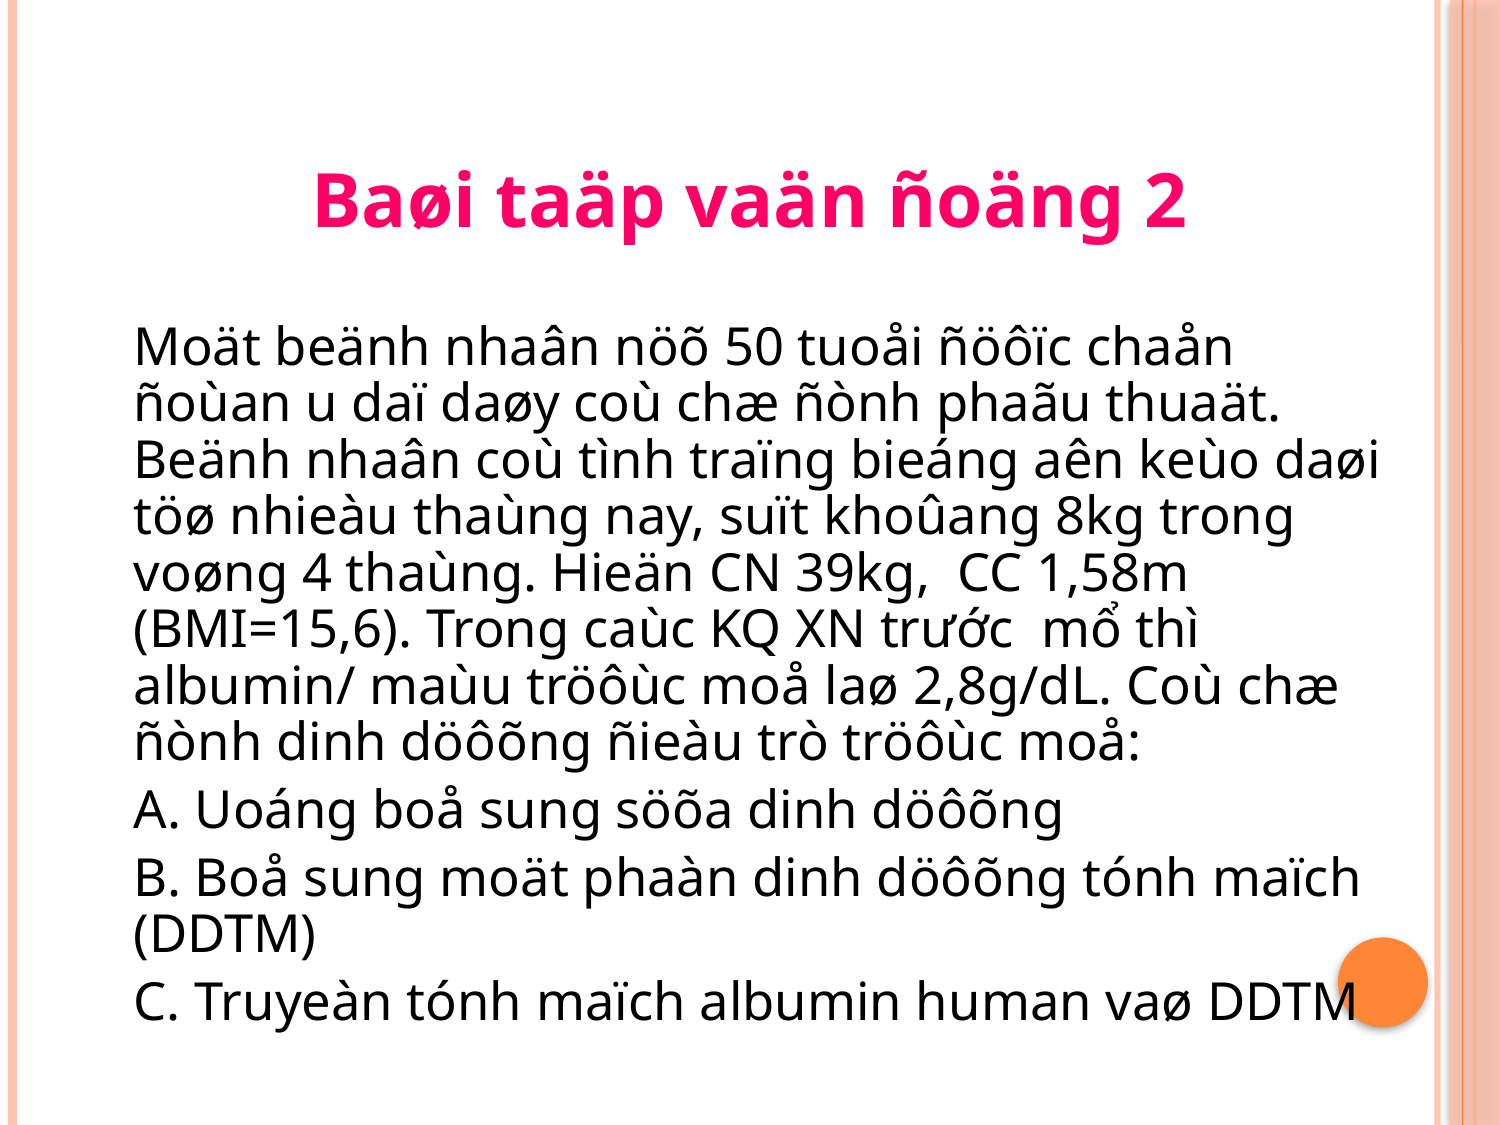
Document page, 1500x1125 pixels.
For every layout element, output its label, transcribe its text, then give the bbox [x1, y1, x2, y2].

title Baøi taäp vaän ñoäng 2 [112, 62, 1388, 250]
list Moät beänh nhaân nöõ 50 tuoåi ñöôïc chaån ñoùan u daï daøy coù chæ ñònh phaãu thuaät. Beänh nhaân coù tình traïng bieáng aên keùo daøi töø nhieàu thaùng nay, suït khoûang 8kg trong voøng 4 thaùng. Hieän CN 39kg, CC 1,58m (BMI=15,6). Trong caùc KQ XN trước mổ thì albumin/ maùu tröôùc moå laø 2,8g/dL. Coù chæ ñònh dinh döôõng ñieàu trò tröôùc moå: A. Uoáng boå sung söõa dinh döôõng B. Boå sung moät phaàn dinh döôõng tónh maïch (DDTM) C. Truyeàn tónh maïch albumin human vaø DDTM [75, 312, 1413, 1055]
